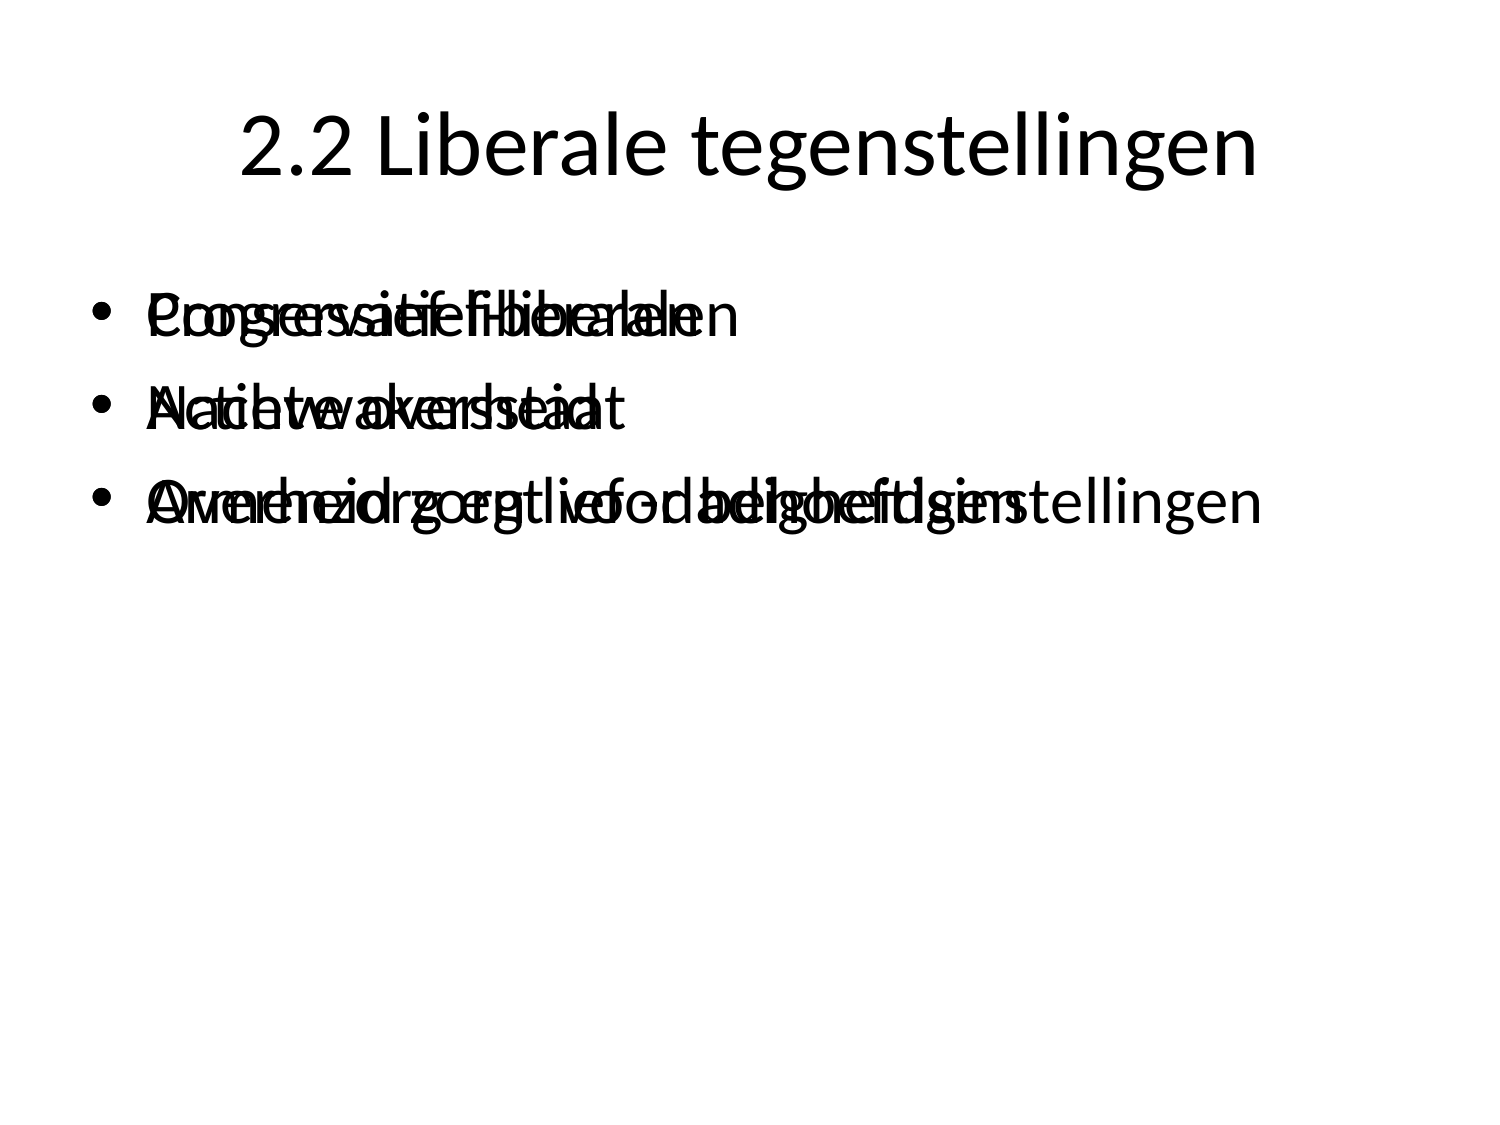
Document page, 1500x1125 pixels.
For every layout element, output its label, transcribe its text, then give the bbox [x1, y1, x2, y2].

title 2.2 Liberale tegenstellingen [75, 45, 1425, 233]
list Progressief-liberalen Actieve overheid Overheid zorgt voor behoeftigen [75, 262, 1425, 1005]
